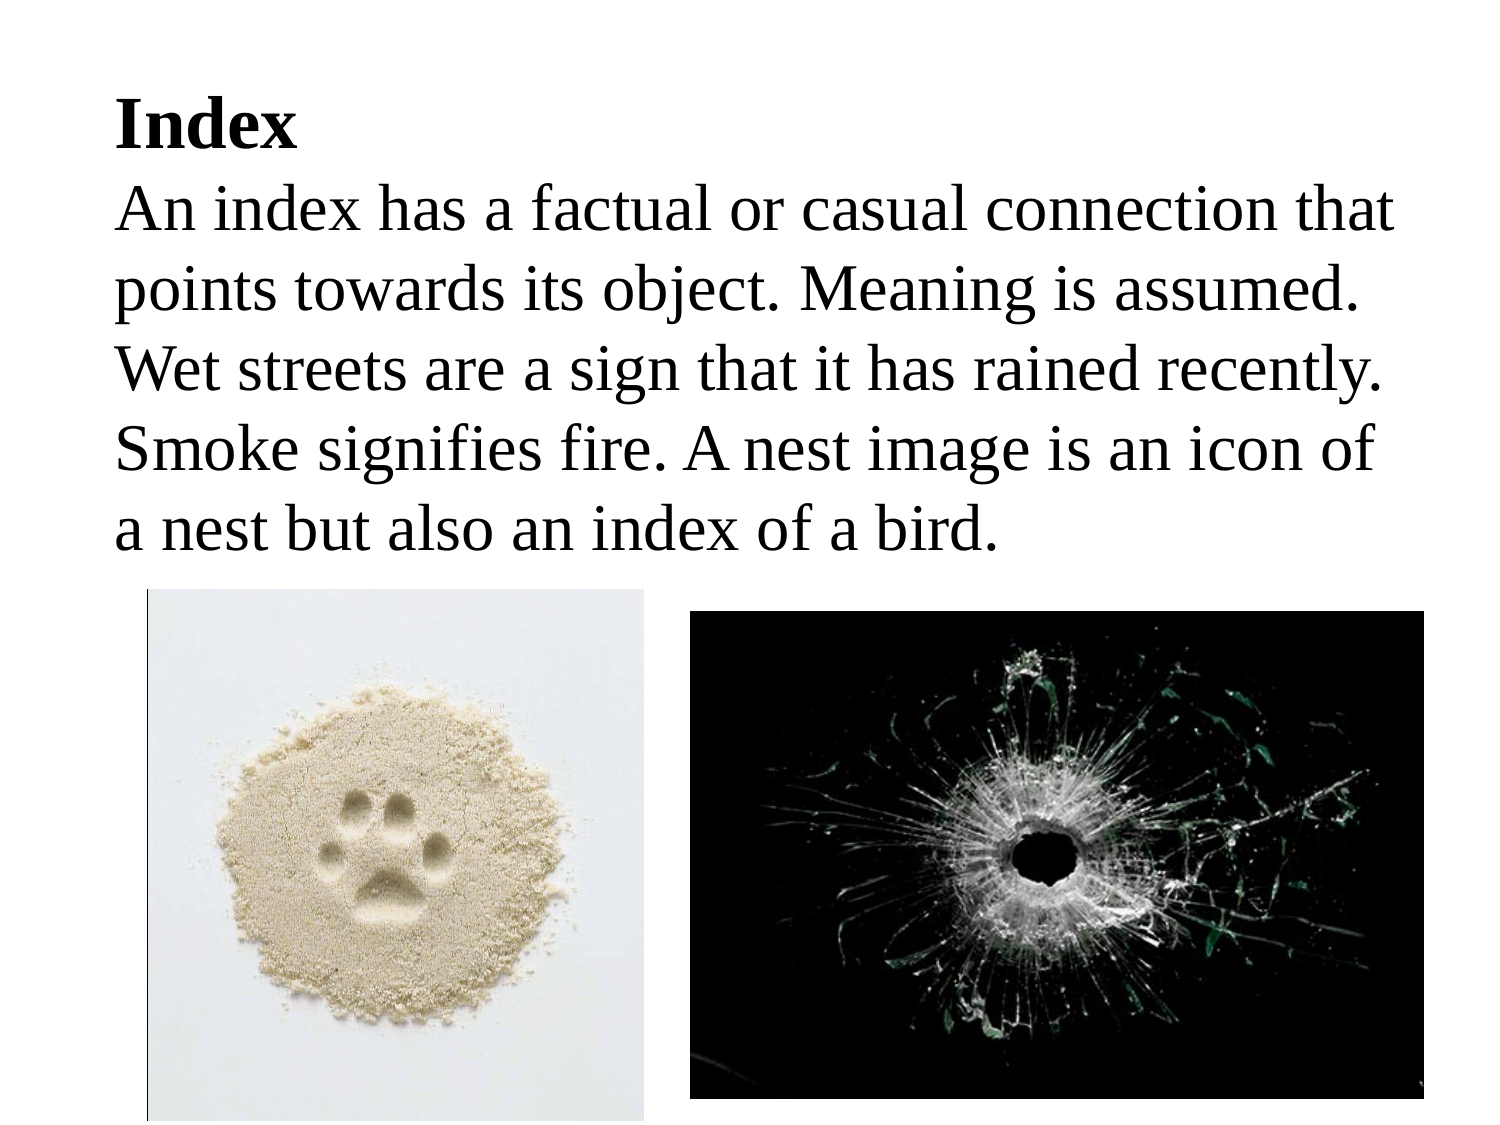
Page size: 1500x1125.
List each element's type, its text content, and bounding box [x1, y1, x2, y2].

text_box Index An index has a factual or casual connection that points towards its object. Meaning is assumed. Wet streets are a sign that it has rained recently. Smoke signifies fire. A nest image is an icon of a nest but also an index of a bird. [100, 66, 1424, 571]
picture [147, 589, 644, 1121]
picture [690, 611, 1424, 1100]
